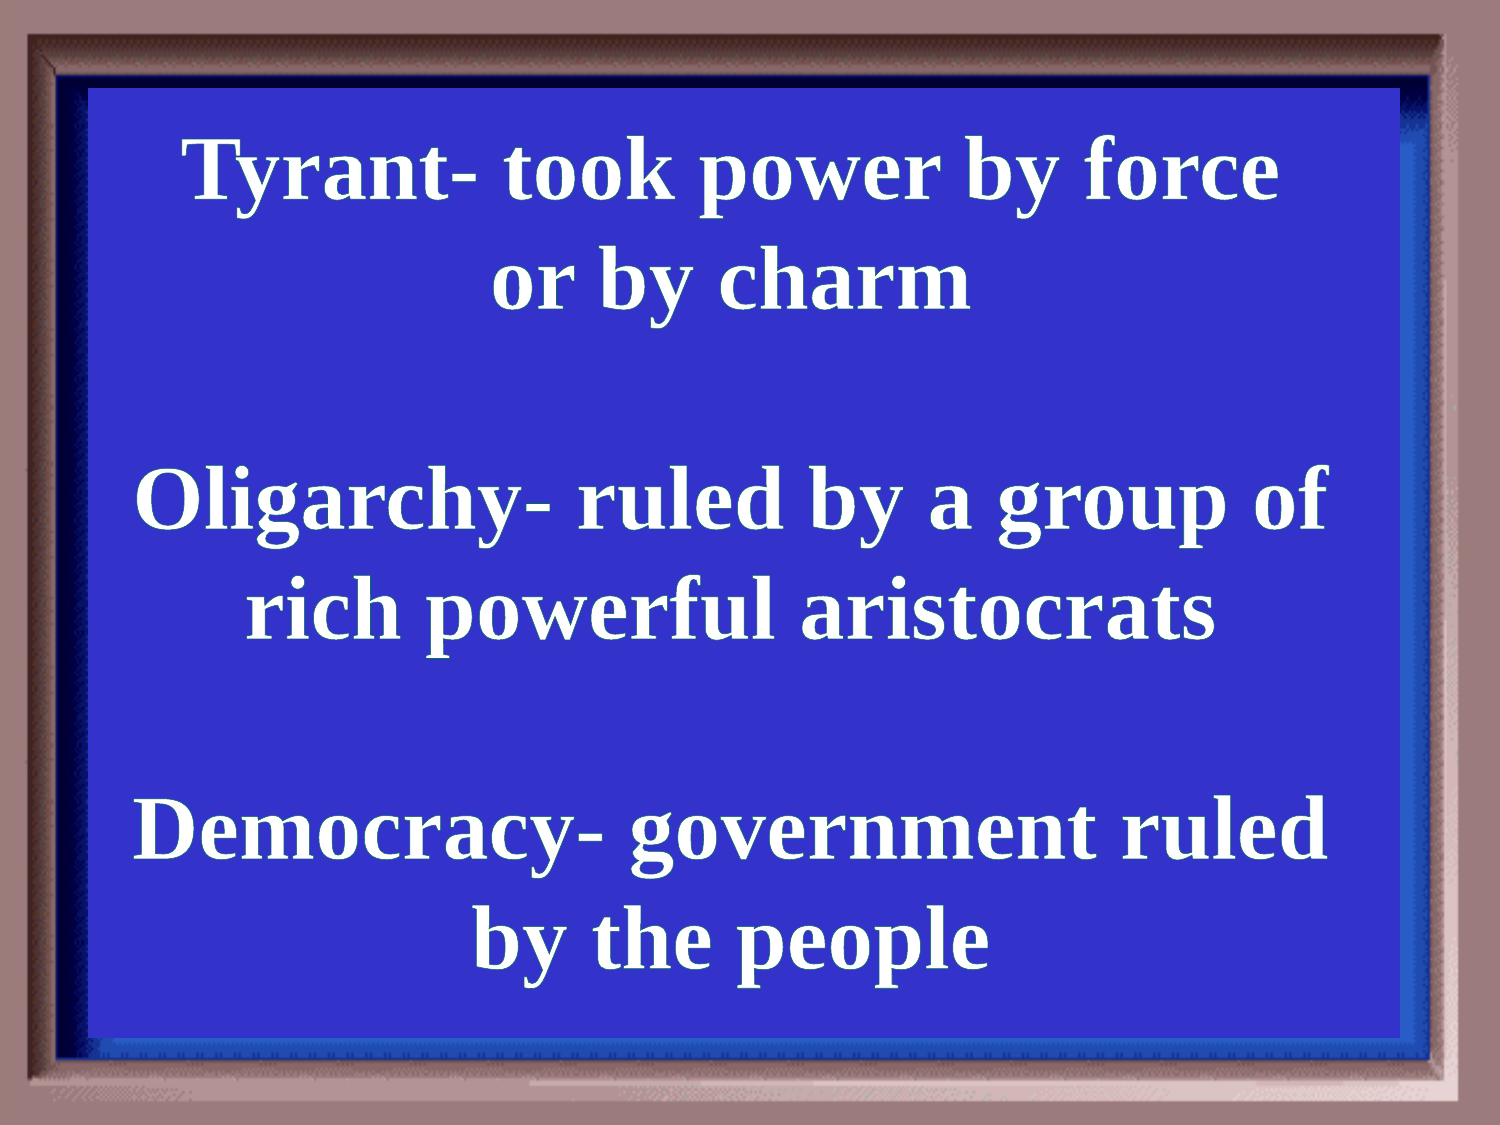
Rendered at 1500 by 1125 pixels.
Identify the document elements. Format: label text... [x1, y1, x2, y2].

text_box [87, 87, 1401, 1038]
picture [0, 0, 1500, 1125]
text_box Tyrant- took power by force or by charm Oligarchy- ruled by a group of rich powerful aristocrats Democracy- government ruled by the people [112, 99, 1350, 1125]
